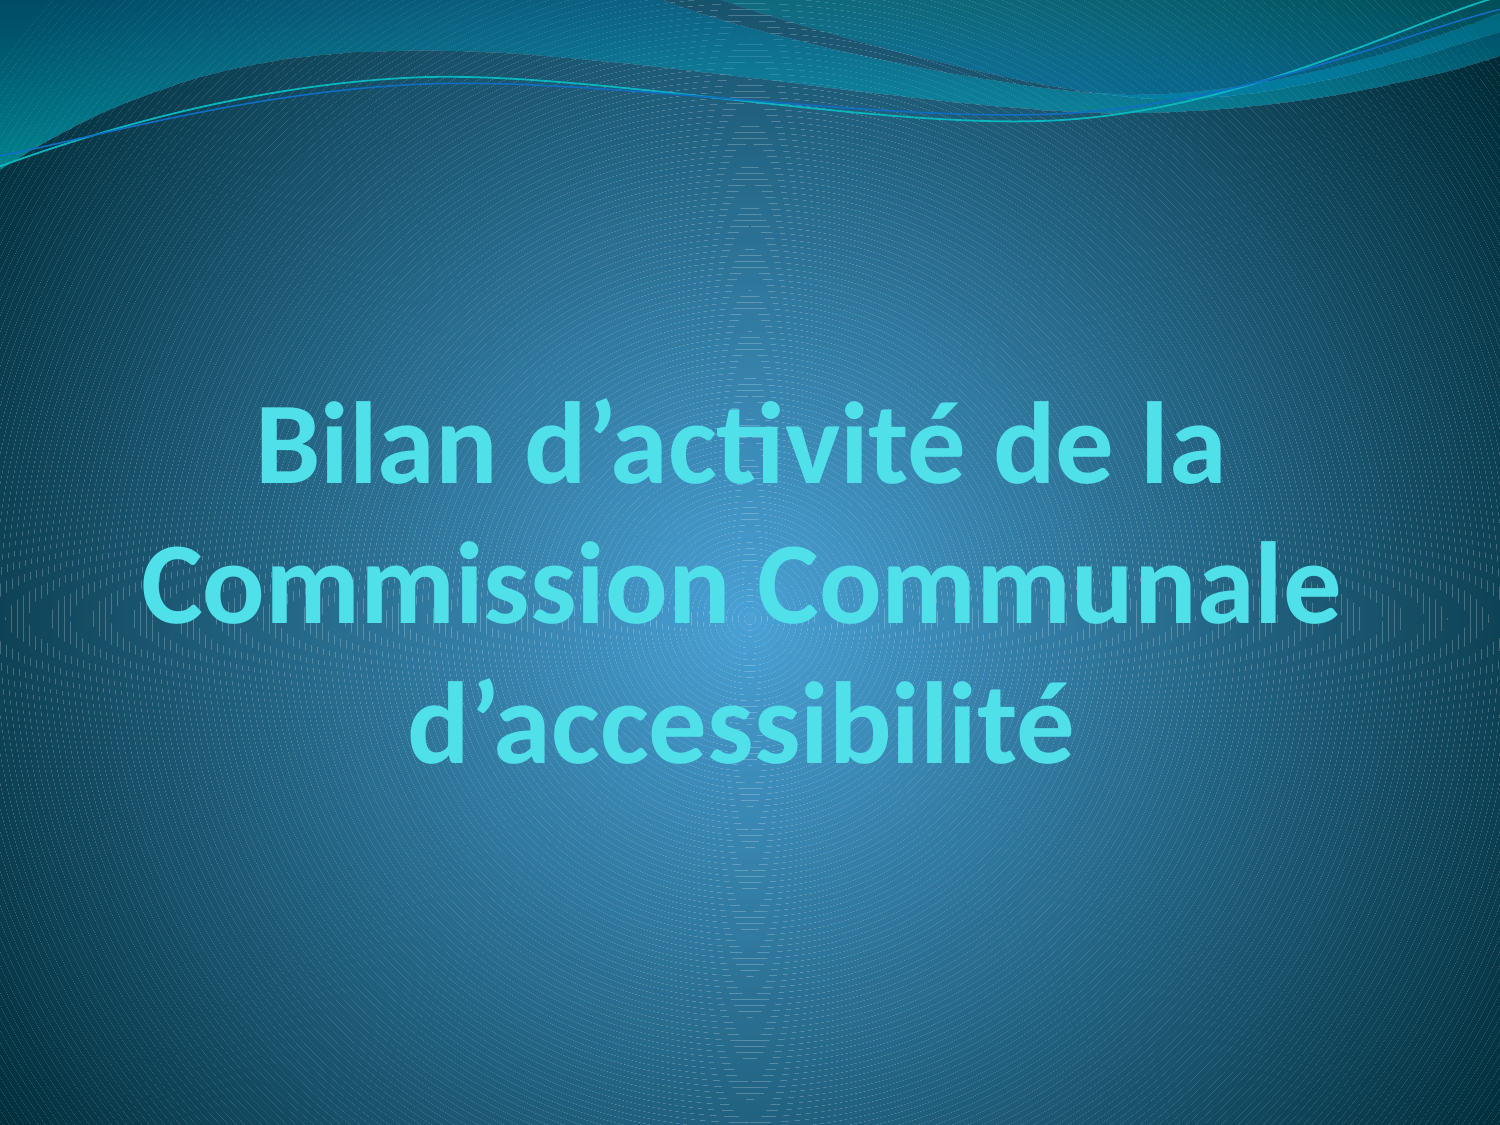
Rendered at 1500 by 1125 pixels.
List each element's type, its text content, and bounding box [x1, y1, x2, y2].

title Bilan d’activité de la Commission Communale d’accessibilité [87, 224, 1400, 787]
